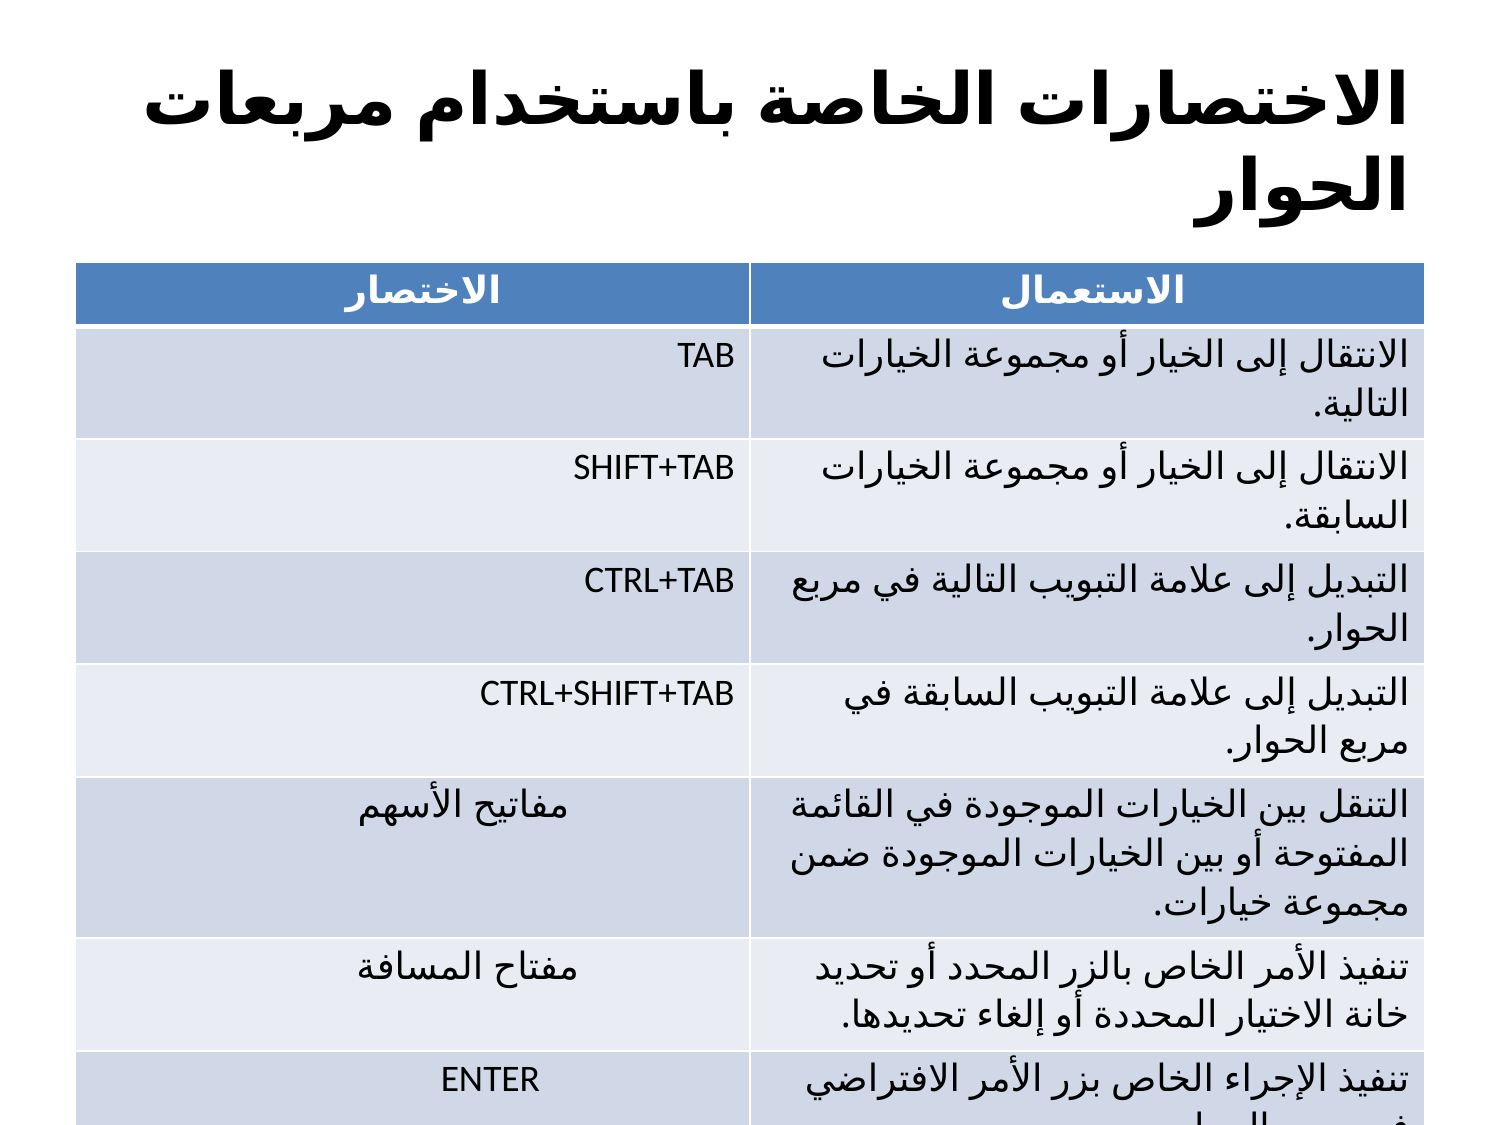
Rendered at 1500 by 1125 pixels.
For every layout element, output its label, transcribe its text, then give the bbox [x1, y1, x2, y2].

table_cell تنفيذ الإجراء الخاص بزر الأمر الافتراضي في مربع الحوار. [751, 1052, 1424, 1125]
table_header الاختصار [76, 263, 749, 324]
table_header الاستعمال [751, 263, 1424, 324]
table_cell TAB [76, 329, 749, 438]
table_cell الانتقال إلى الخيار أو مجموعة الخيارات التالية. [751, 329, 1424, 438]
table_cell تنفيذ الأمر الخاص بالزر المحدد أو تحديد خانة الاختيار المحددة أو إلغاء تحديدها. [751, 939, 1424, 1050]
table_cell CTRL+SHIFT+TAB [76, 665, 749, 776]
table_cell التنقل بين الخيارات الموجودة في القائمة المفتوحة أو بين الخيارات الموجودة ضمن مجموعة خيارات. [751, 778, 1424, 937]
table_cell SHIFT+TAB [76, 440, 749, 551]
table_cell ENTER [76, 1052, 749, 1125]
table_cell CTRL+TAB [76, 552, 749, 663]
table_cell التبديل إلى علامة التبويب التالية في مربع الحوار. [751, 552, 1424, 663]
table_cell مفتاح المسافة [76, 939, 749, 1050]
table_cell الانتقال إلى الخيار أو مجموعة الخيارات السابقة. [751, 440, 1424, 551]
title الاختصارات الخاصة باستخدام مربعات الحوار [75, 45, 1425, 233]
table_cell مفاتيح الأسهم [76, 778, 749, 937]
table_cell التبديل إلى علامة التبويب السابقة في مربع الحوار. [751, 665, 1424, 776]
